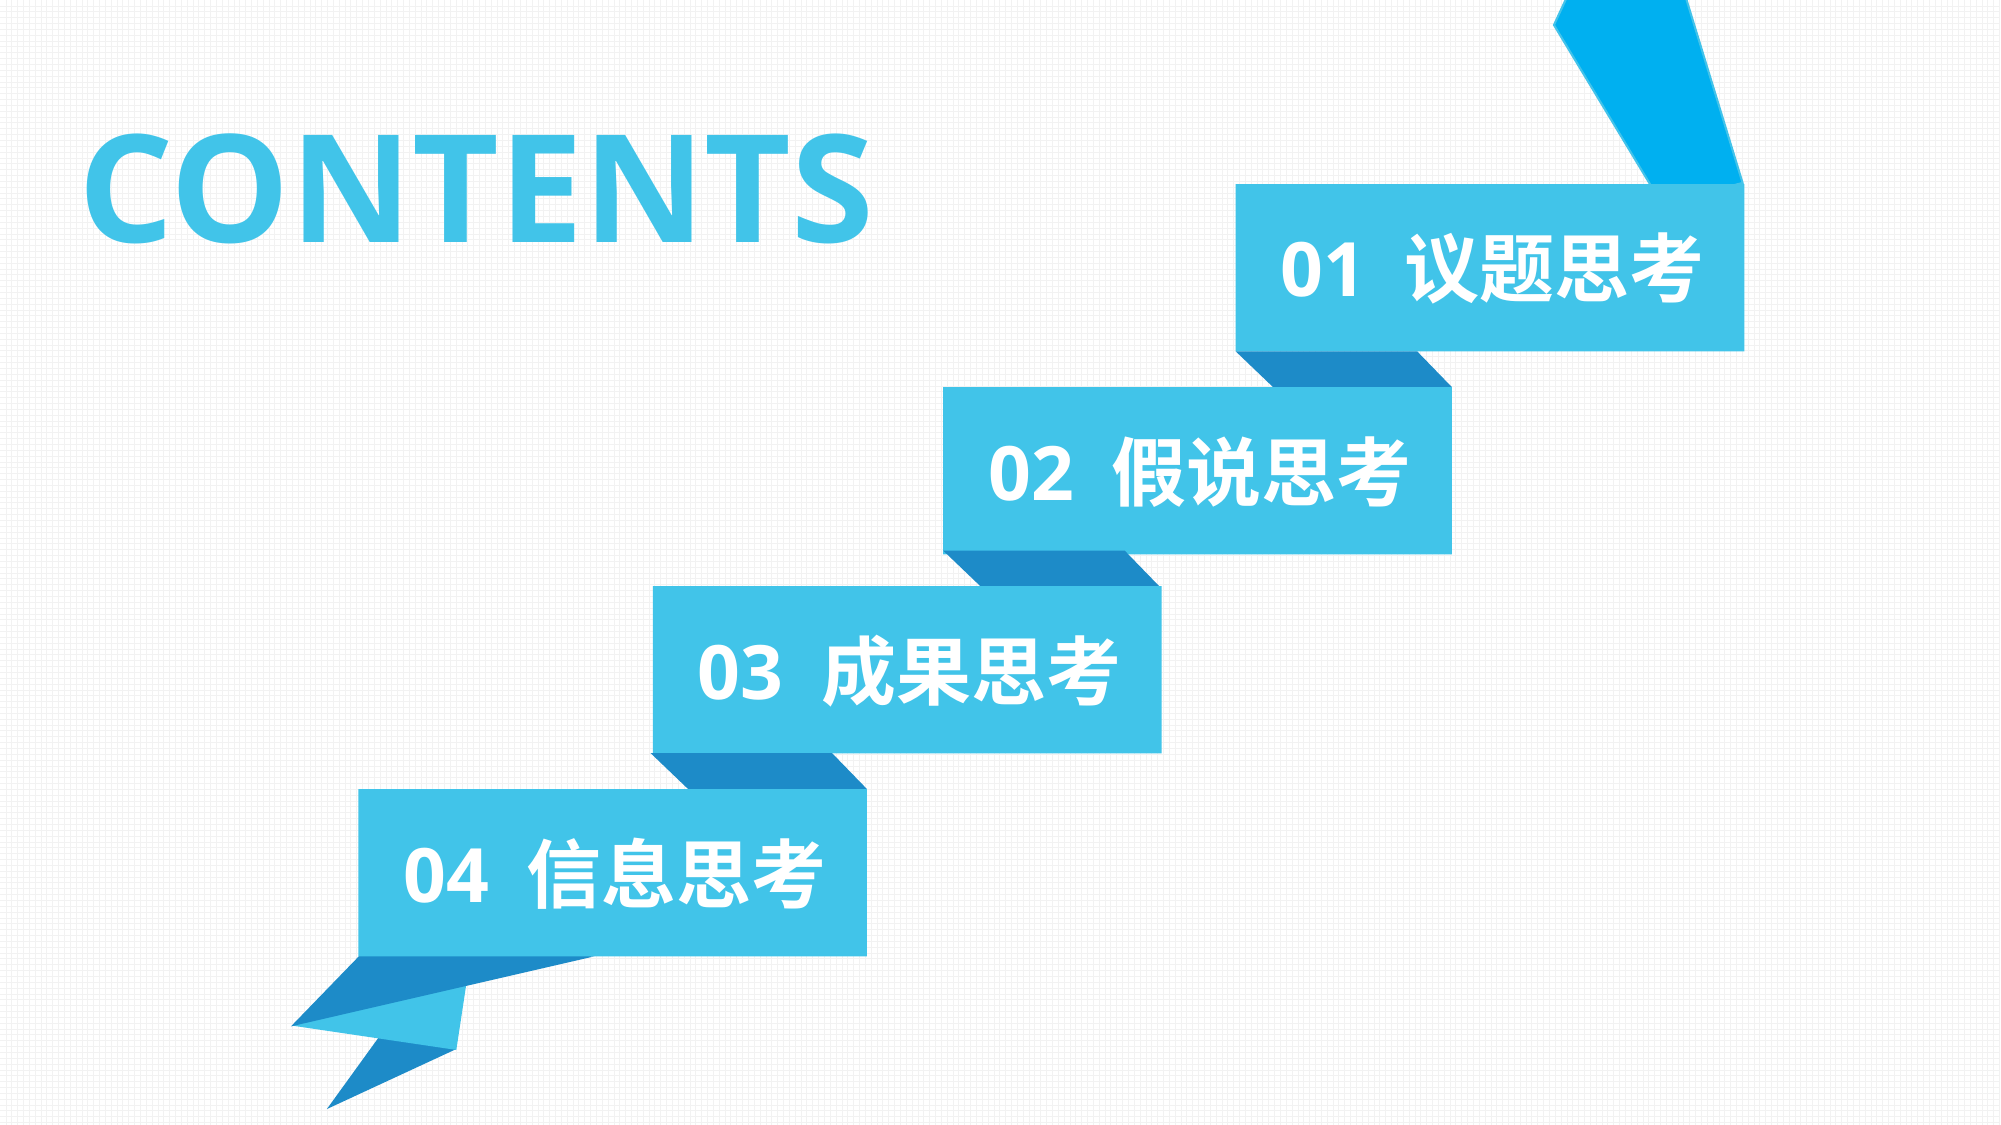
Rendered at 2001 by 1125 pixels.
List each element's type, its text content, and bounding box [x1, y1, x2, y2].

text_box [1552, 0, 1744, 183]
text_box [287, 956, 595, 1029]
text_box 02 假说思考 [973, 417, 1427, 523]
text_box [940, 549, 1160, 585]
text_box [1235, 183, 1745, 352]
text_box CONTENTS [63, 85, 890, 281]
text_box [648, 752, 870, 791]
text_box [357, 788, 868, 957]
text_box [652, 585, 1163, 754]
text_box [942, 386, 1453, 555]
text_box 03 成果思考 [683, 616, 1137, 722]
text_box [1233, 350, 1455, 389]
text_box [326, 1040, 455, 1110]
text_box 04 信息思考 [388, 819, 842, 925]
text_box 01 议题思考 [1266, 214, 1719, 320]
text_box [294, 988, 467, 1052]
